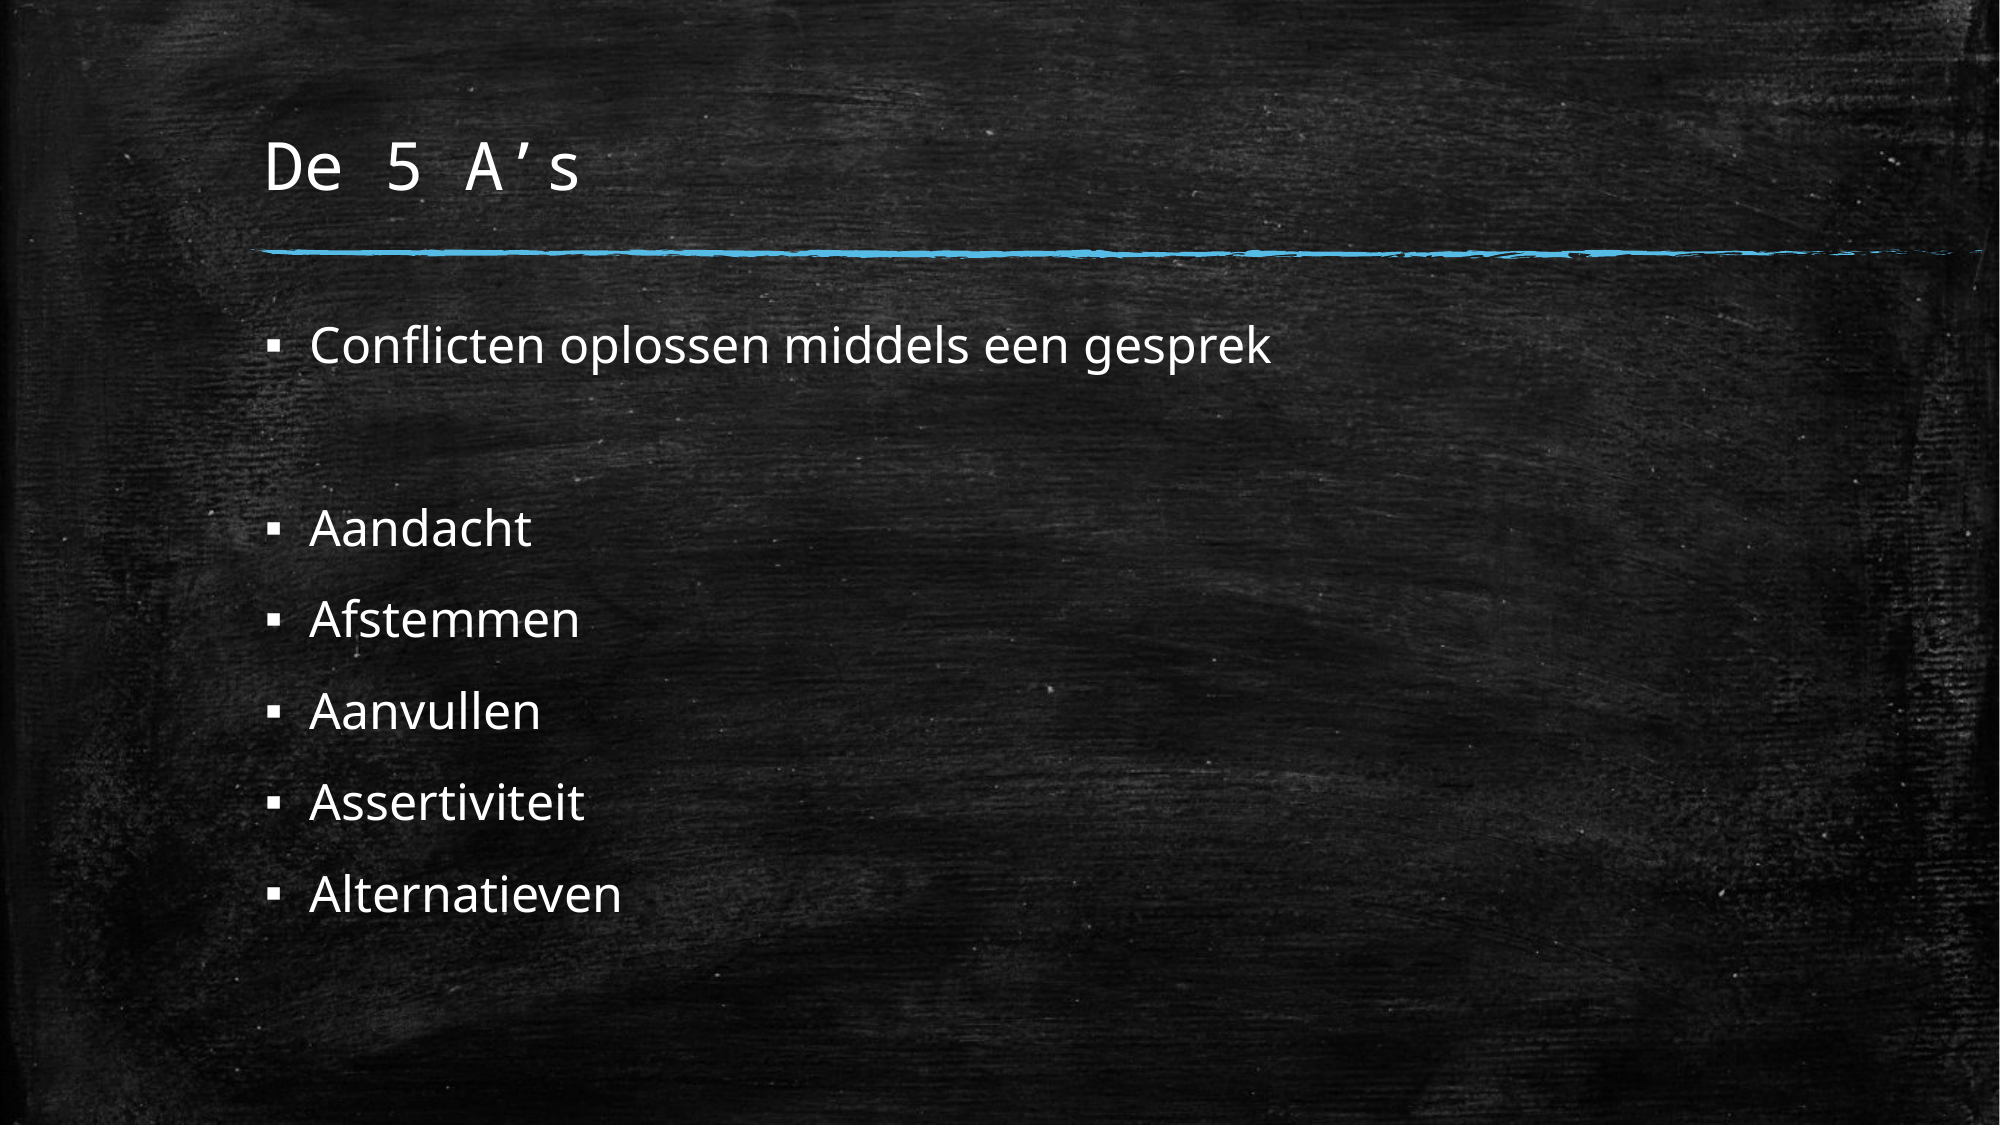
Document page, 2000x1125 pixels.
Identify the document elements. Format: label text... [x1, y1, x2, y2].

title De 5 A’s [249, 45, 1750, 213]
list Conflicten oplossen middels een gesprek Aandacht Afstemmen Aanvullen Assertiviteit Alternatieven [249, 312, 1750, 1013]
